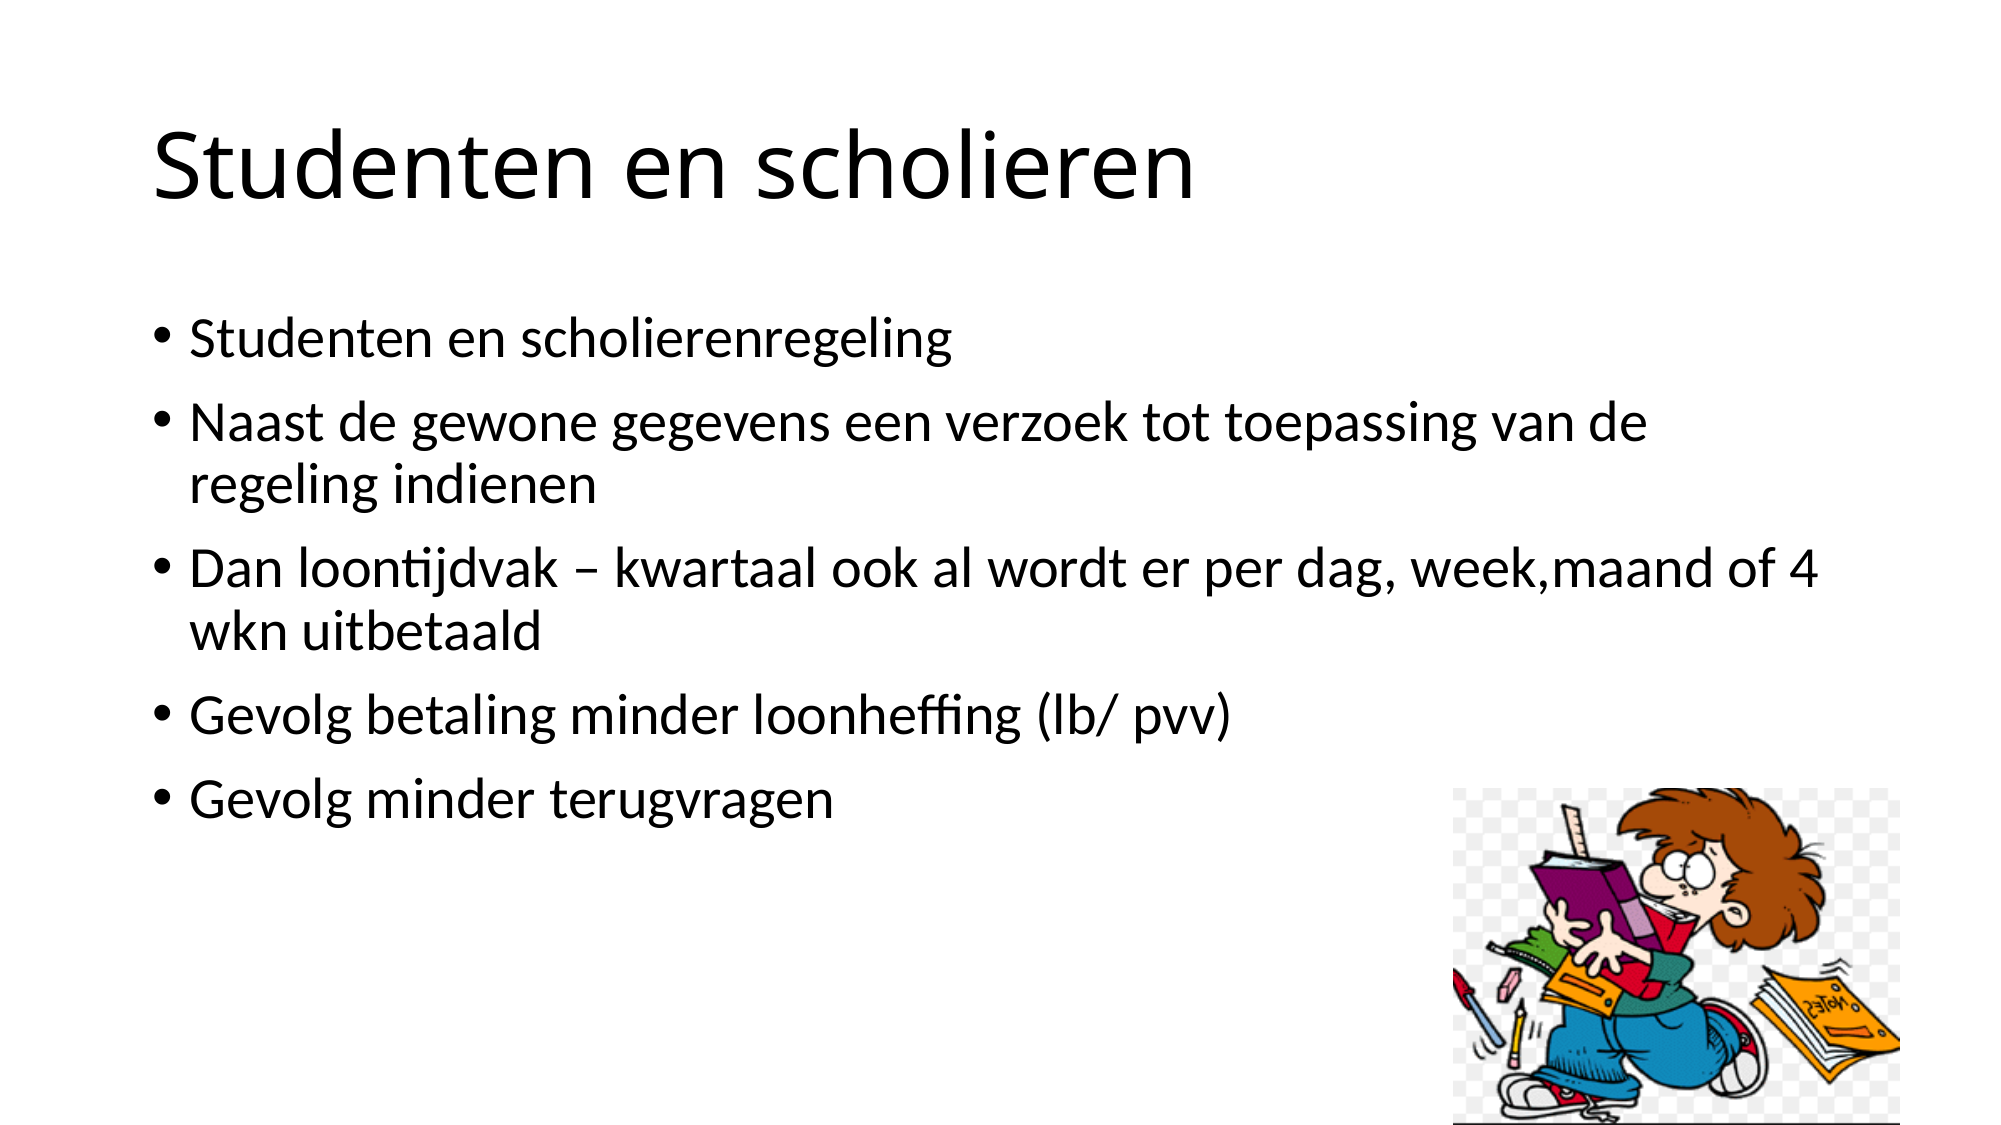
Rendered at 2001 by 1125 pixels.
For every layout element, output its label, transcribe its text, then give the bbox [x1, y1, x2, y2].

title Studenten en scholieren [137, 59, 1863, 278]
picture [1453, 788, 1900, 1125]
list Studenten en scholierenregeling Naast de gewone gegevens een verzoek tot toepassing van de regeling indienen Dan loontijdvak – kwartaal ook al wordt er per dag, week,maand of 4 wkn uitbetaald Gevolg betaling minder loonheffing (lb/ pvv) Gevolg minder terugvragen [137, 299, 1863, 1014]
